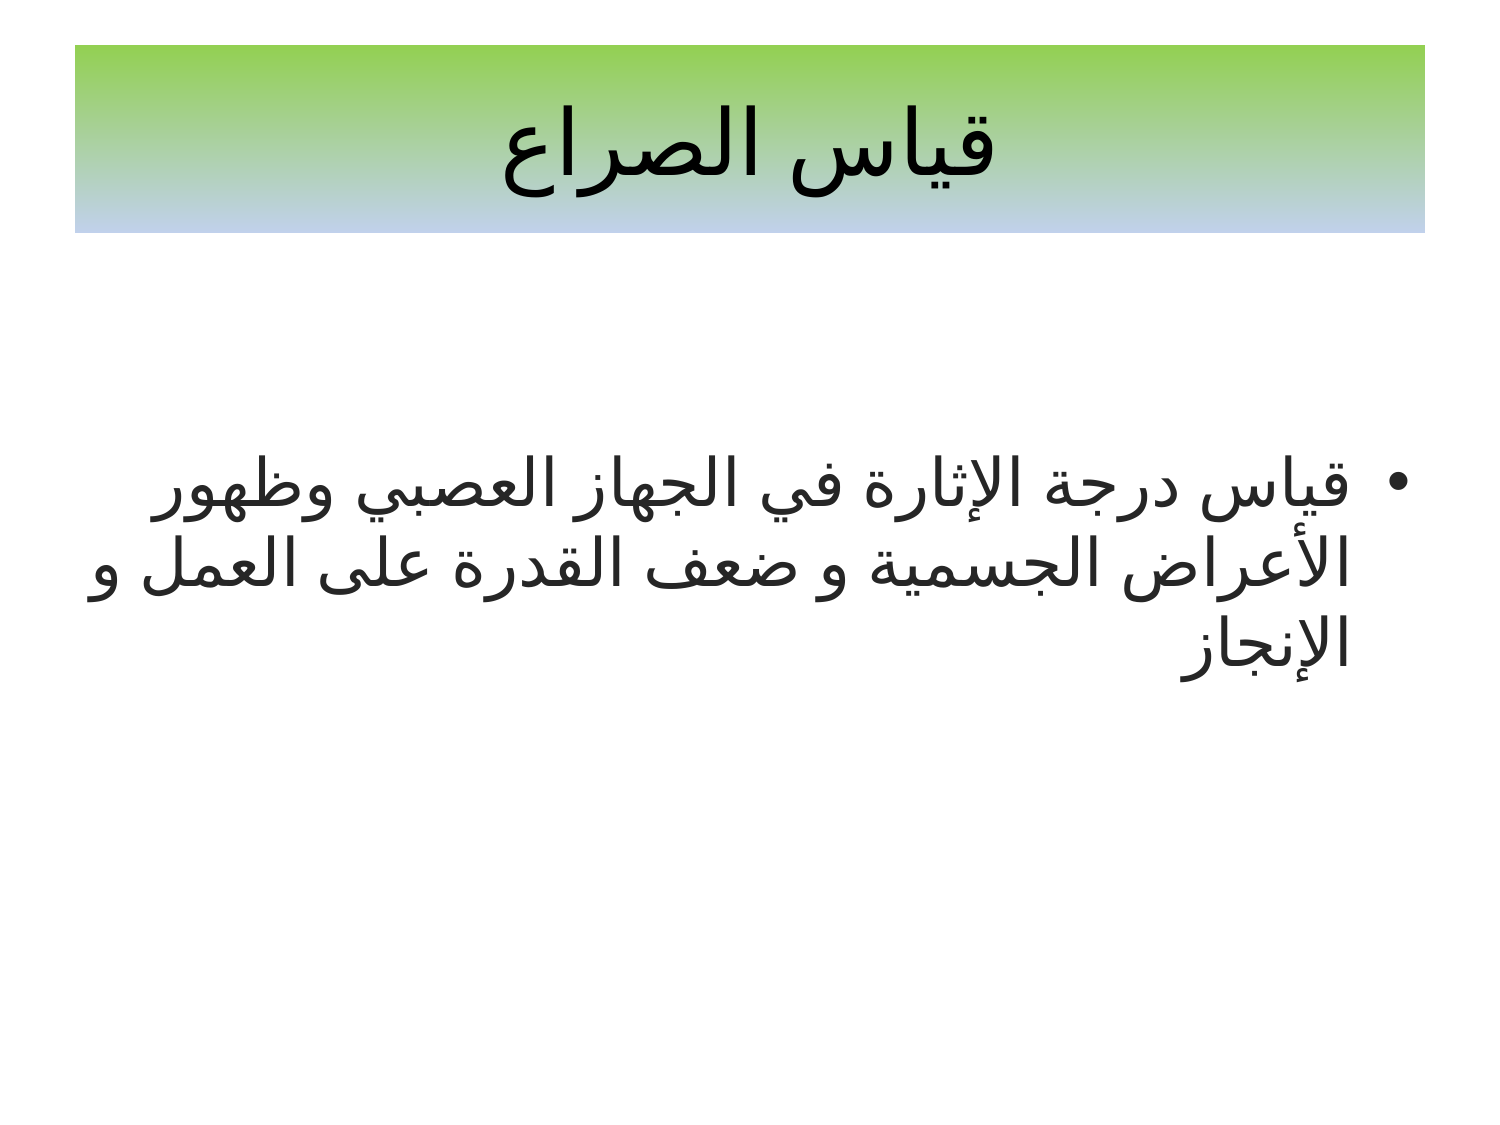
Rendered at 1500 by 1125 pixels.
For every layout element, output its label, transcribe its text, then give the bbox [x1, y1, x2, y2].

list قياس درجة الإثارة في الجهاز العصبي وظهور الأعراض الجسمية و ضعف القدرة على العمل و الإنجاز [75, 432, 1425, 1005]
title قياس الصراع [75, 45, 1425, 233]
